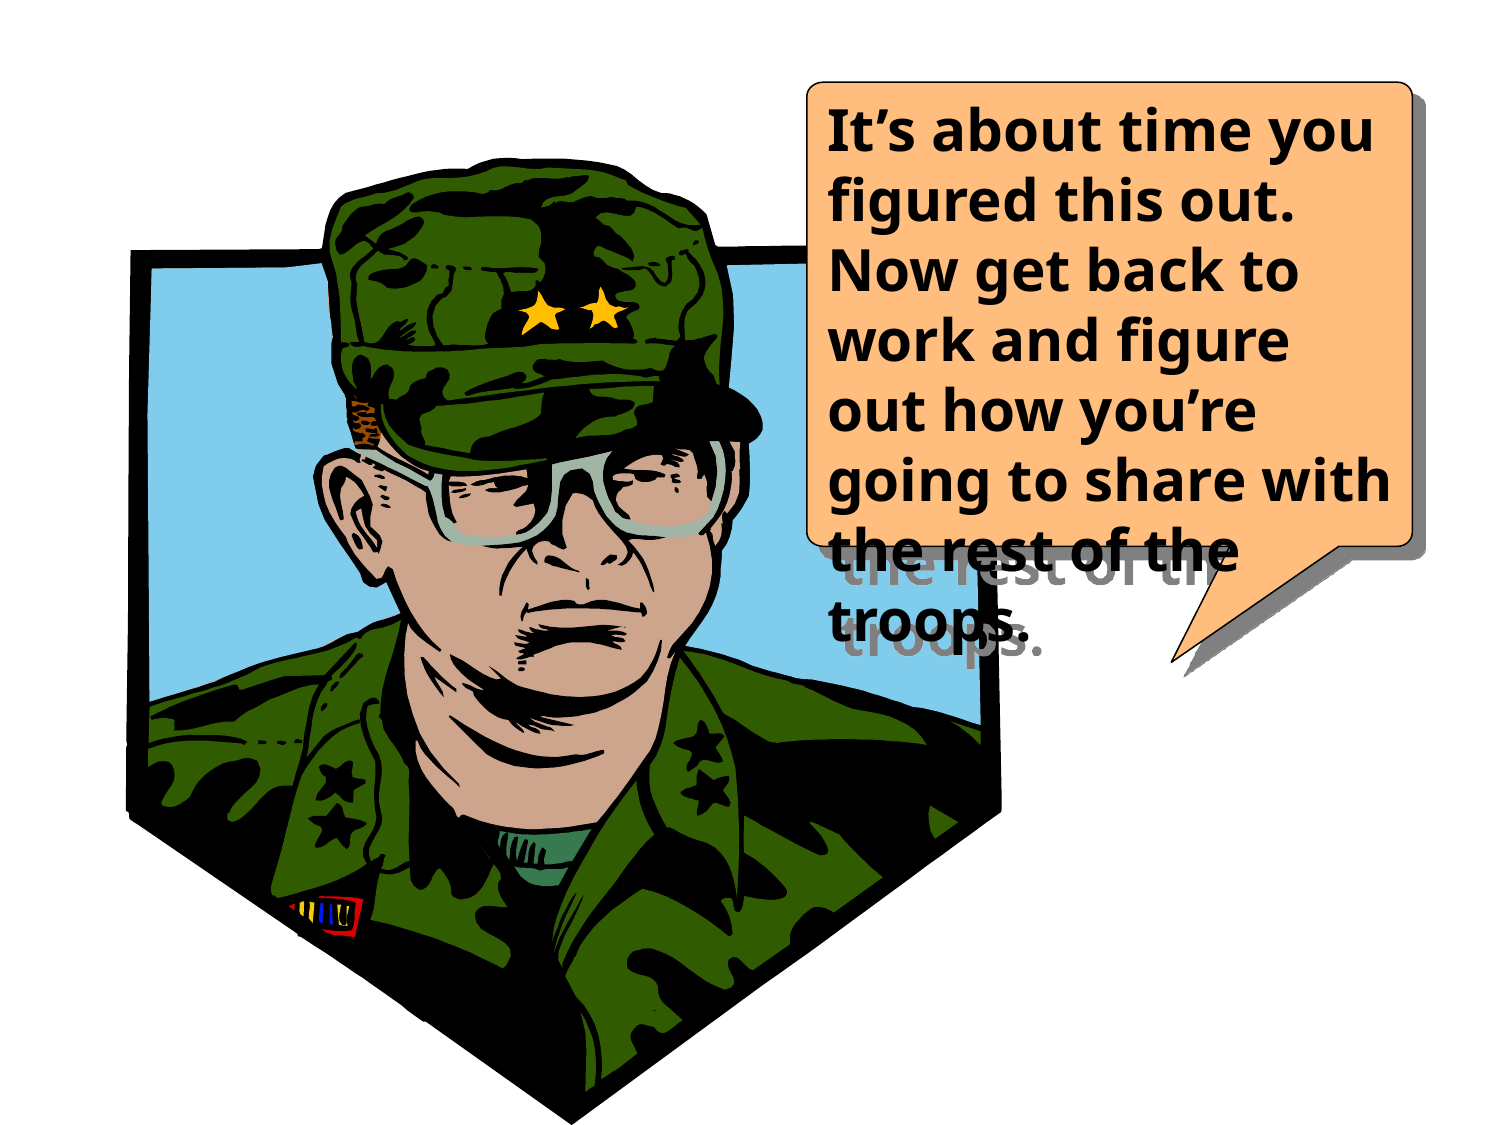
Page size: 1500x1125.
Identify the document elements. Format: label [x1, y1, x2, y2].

text_box [0, 0, 1500, 1125]
